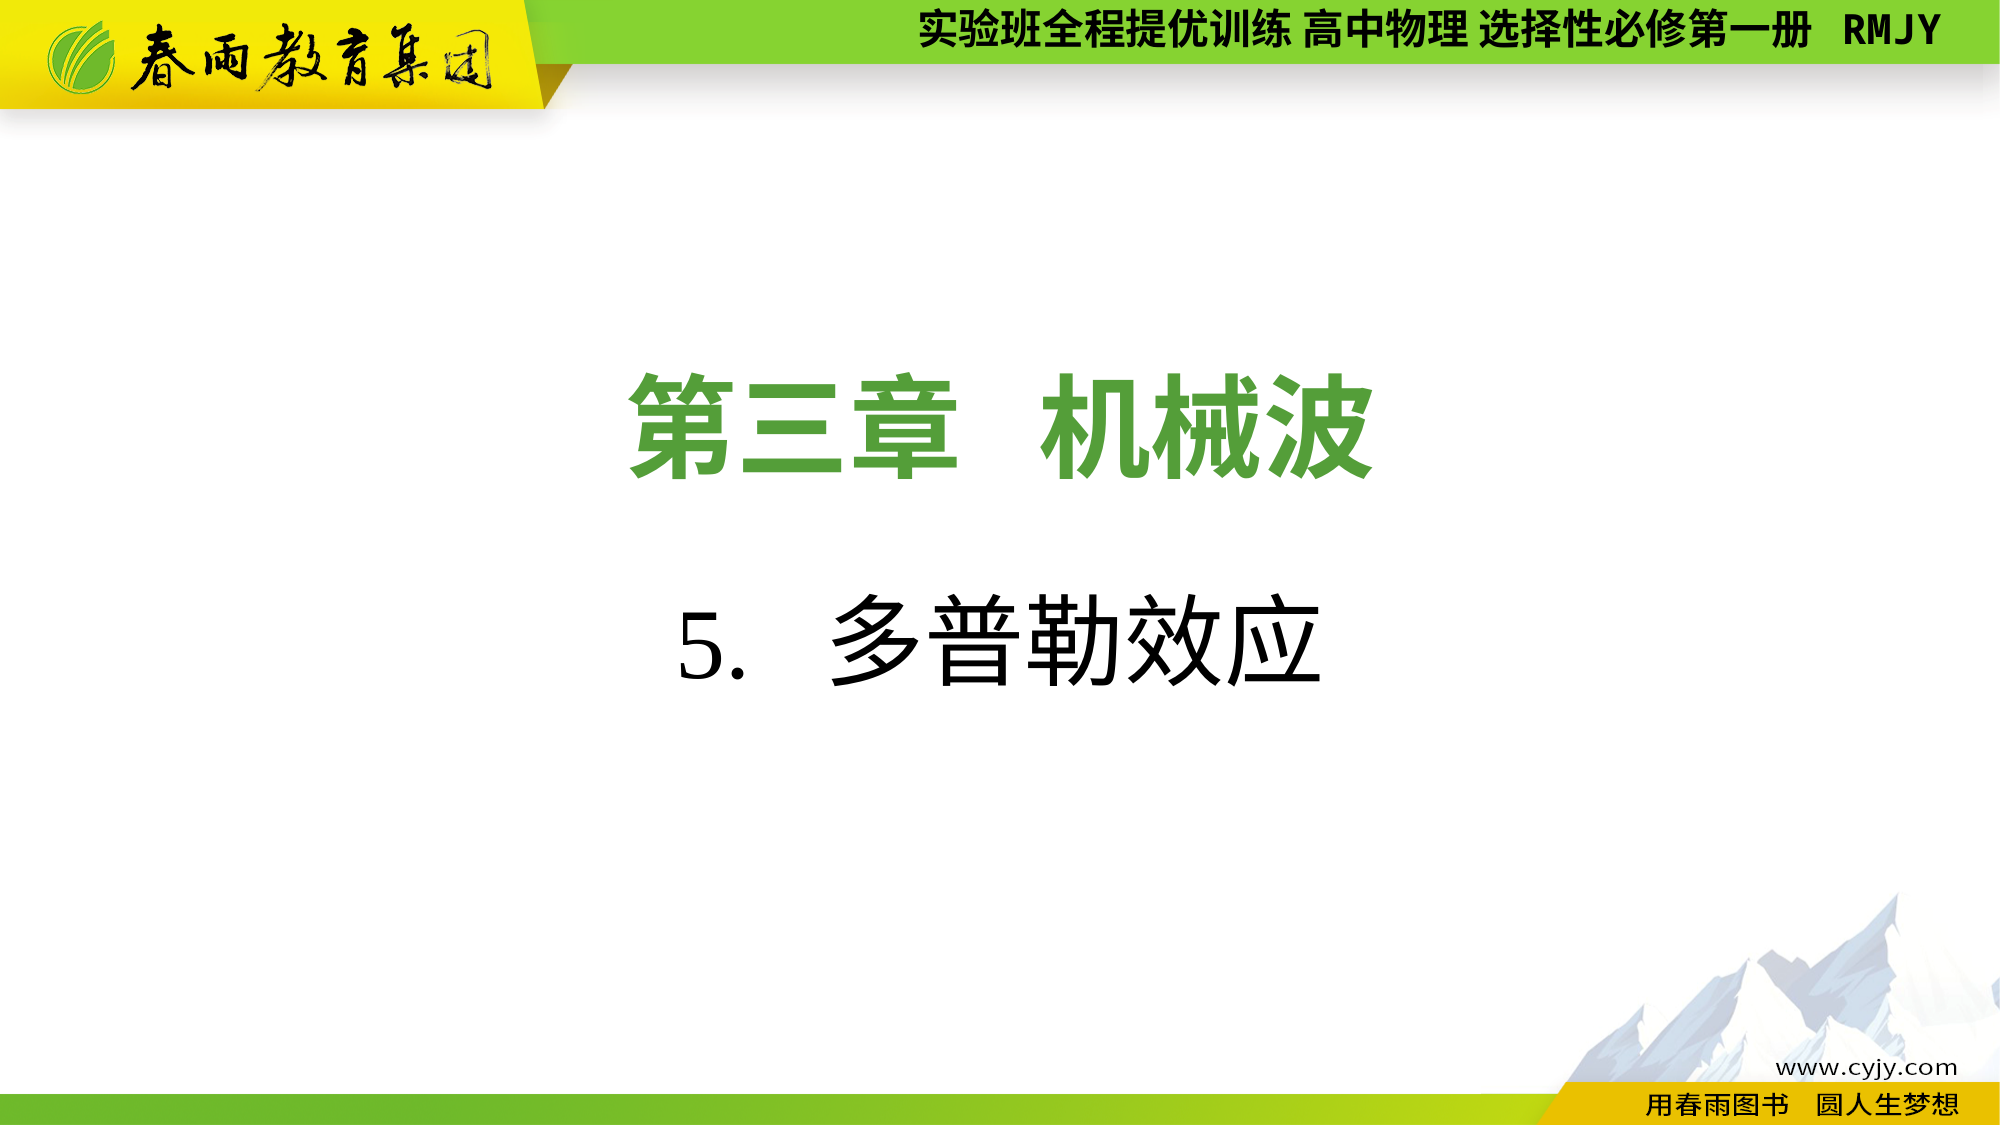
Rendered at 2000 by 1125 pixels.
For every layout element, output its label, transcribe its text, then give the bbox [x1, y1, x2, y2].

text_box 第三章 机械波 [54, 282, 1946, 500]
picture [0, 0, 2000, 1125]
text_box 5. 多普勒效应 [54, 511, 1946, 706]
